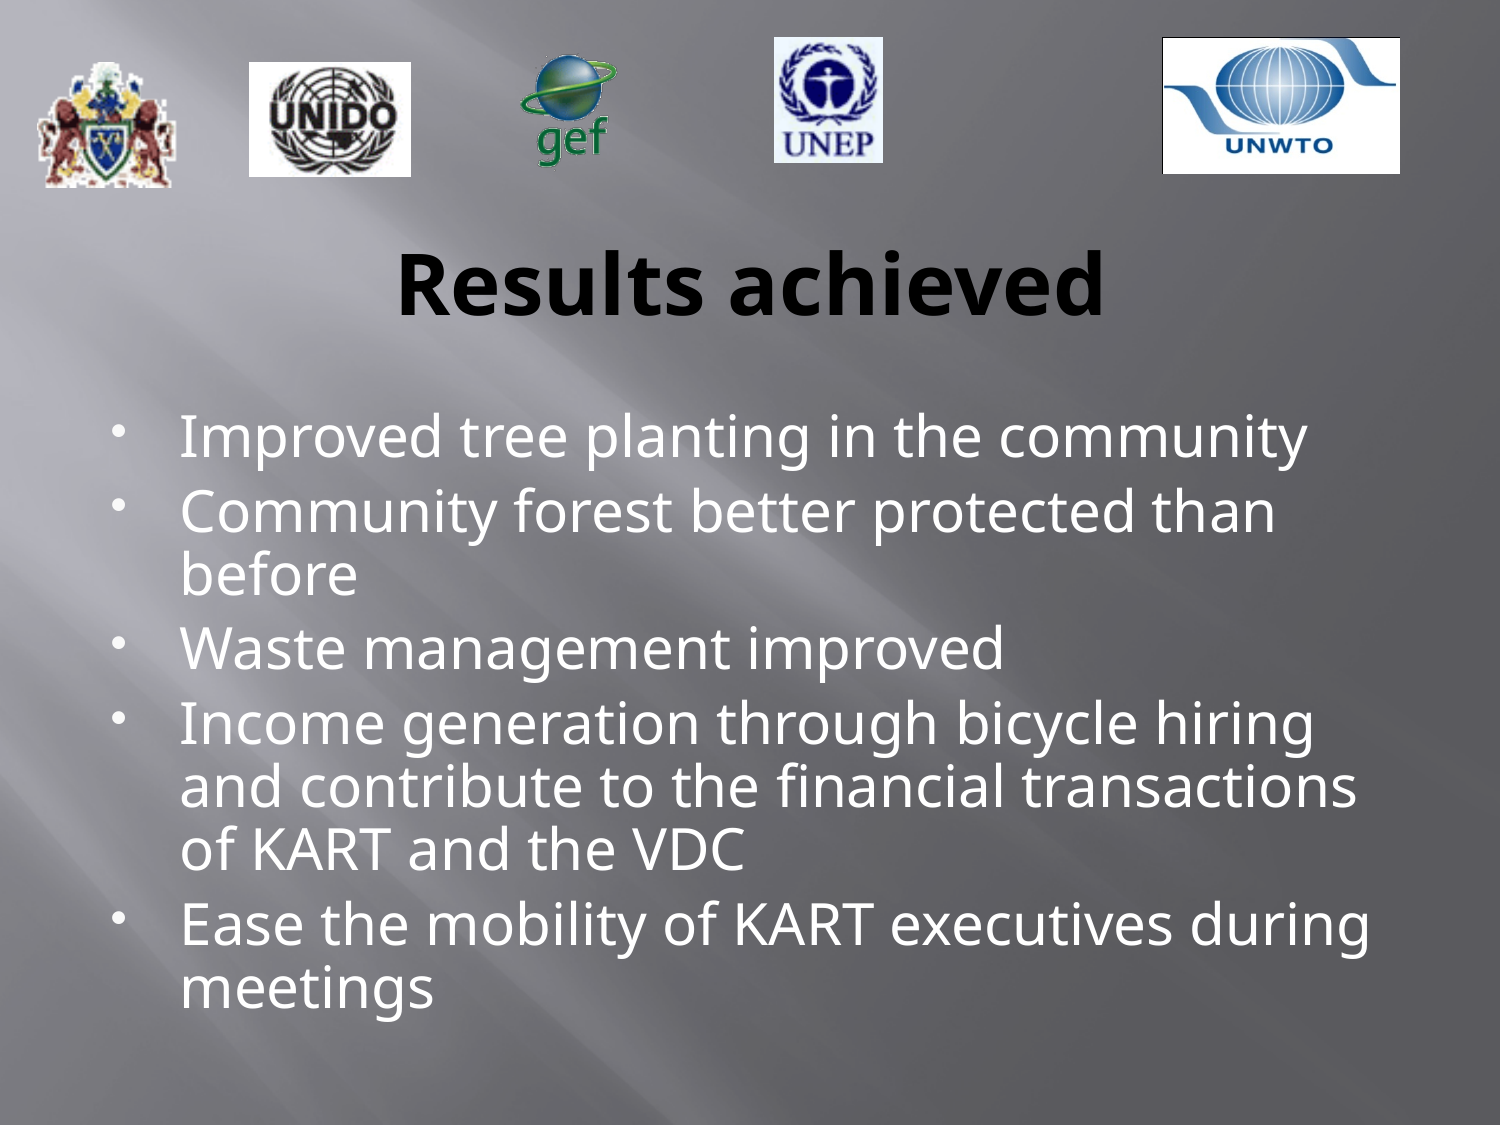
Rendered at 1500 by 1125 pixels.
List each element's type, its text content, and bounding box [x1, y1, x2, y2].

list Improved tree planting in the community Community forest better protected than before Waste management improved Income generation through bicycle hiring and contribute to the financial transactions of KART and the VDC Ease the mobility of KART executives during meetings [75, 399, 1425, 1063]
picture [774, 37, 883, 163]
picture [37, 62, 179, 188]
picture [249, 62, 412, 177]
picture [1162, 37, 1400, 174]
picture [512, 42, 627, 178]
title Results achieved [87, 199, 1438, 375]
text_box [74, 45, 1425, 233]
